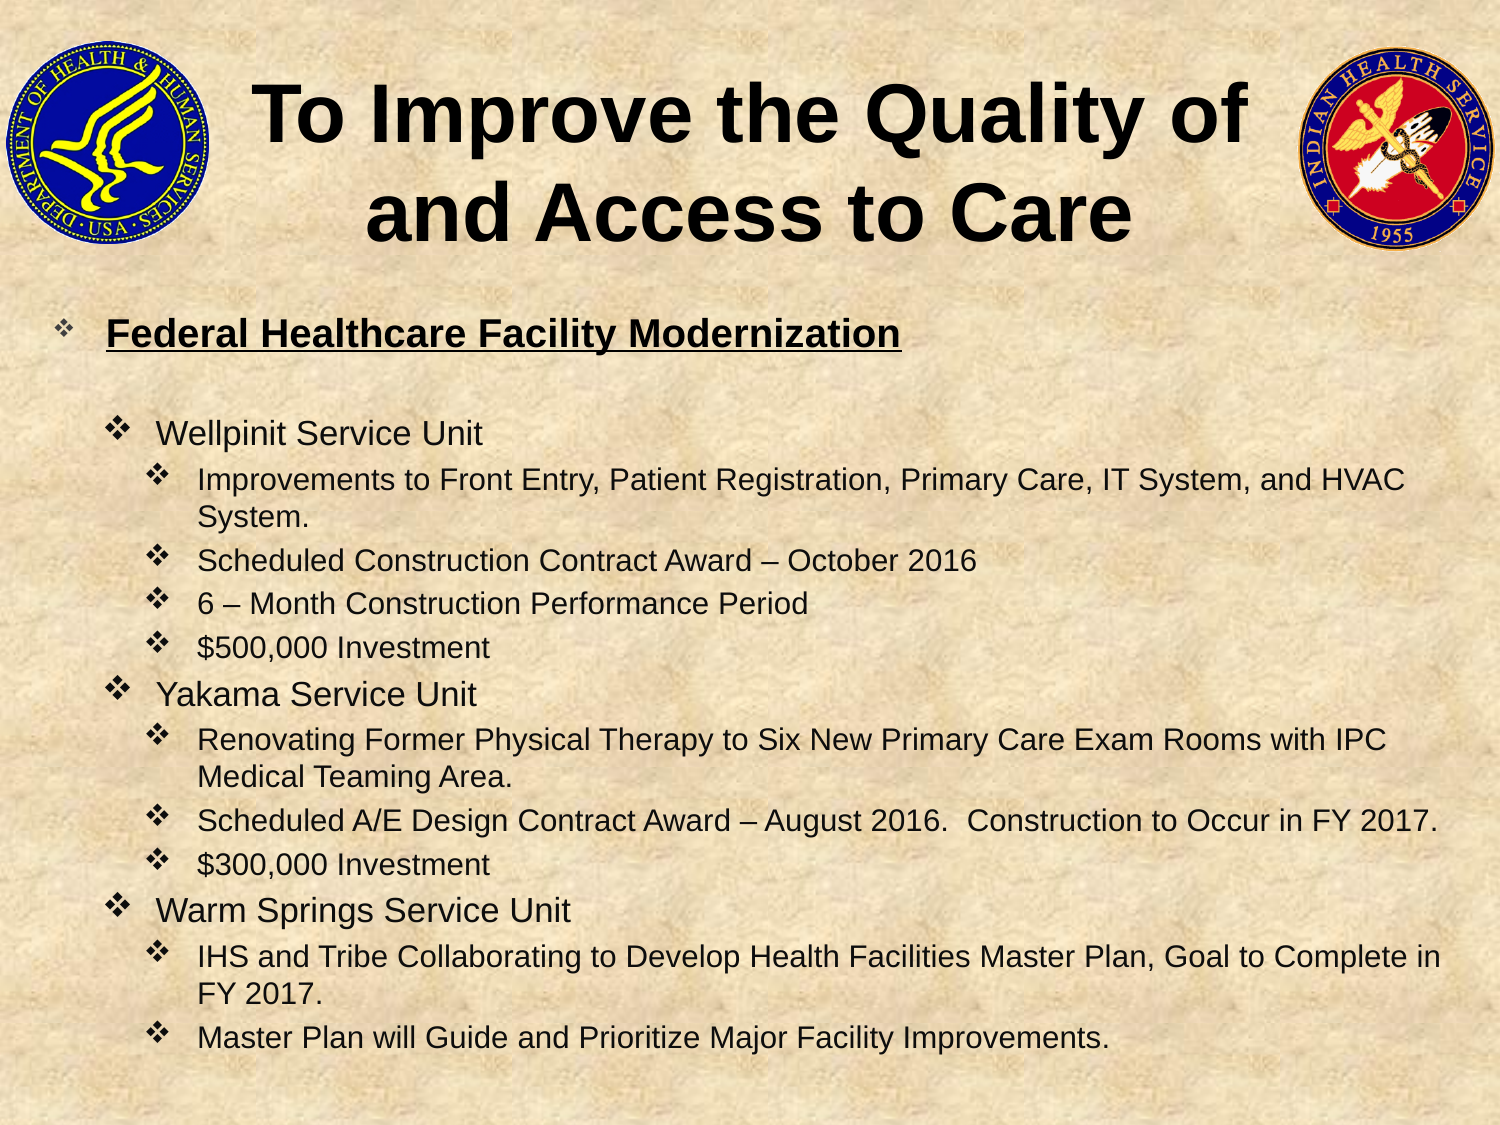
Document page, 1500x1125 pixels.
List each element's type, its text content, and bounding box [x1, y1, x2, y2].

list Federal Healthcare Facility Modernization Wellpinit Service Unit Improvements to Front Entry, Patient Registration, Primary Care, IT System, and HVAC System. Scheduled Construction Contract Award – October 2016 6 – Month Construction Performance Period $500,000 Investment Yakama Service Unit Renovating Former Physical Therapy to Six New Primary Care Exam Rooms with IPC Medical Teaming Area. Scheduled A/E Design Contract Award – August 2016. Construction to Occur in FY 2017. $300,000 Investment Warm Springs Service Unit IHS and Tribe Collaborating to Develop Health Facilities Master Plan, Goal to Complete in FY 2017. Master Plan will Guide and Prioritize Major Facility Improvements. [37, 299, 1463, 1073]
title To Improve the Quality of and Access to Care [181, 37, 1319, 280]
picture [0, 0, 1500, 1125]
